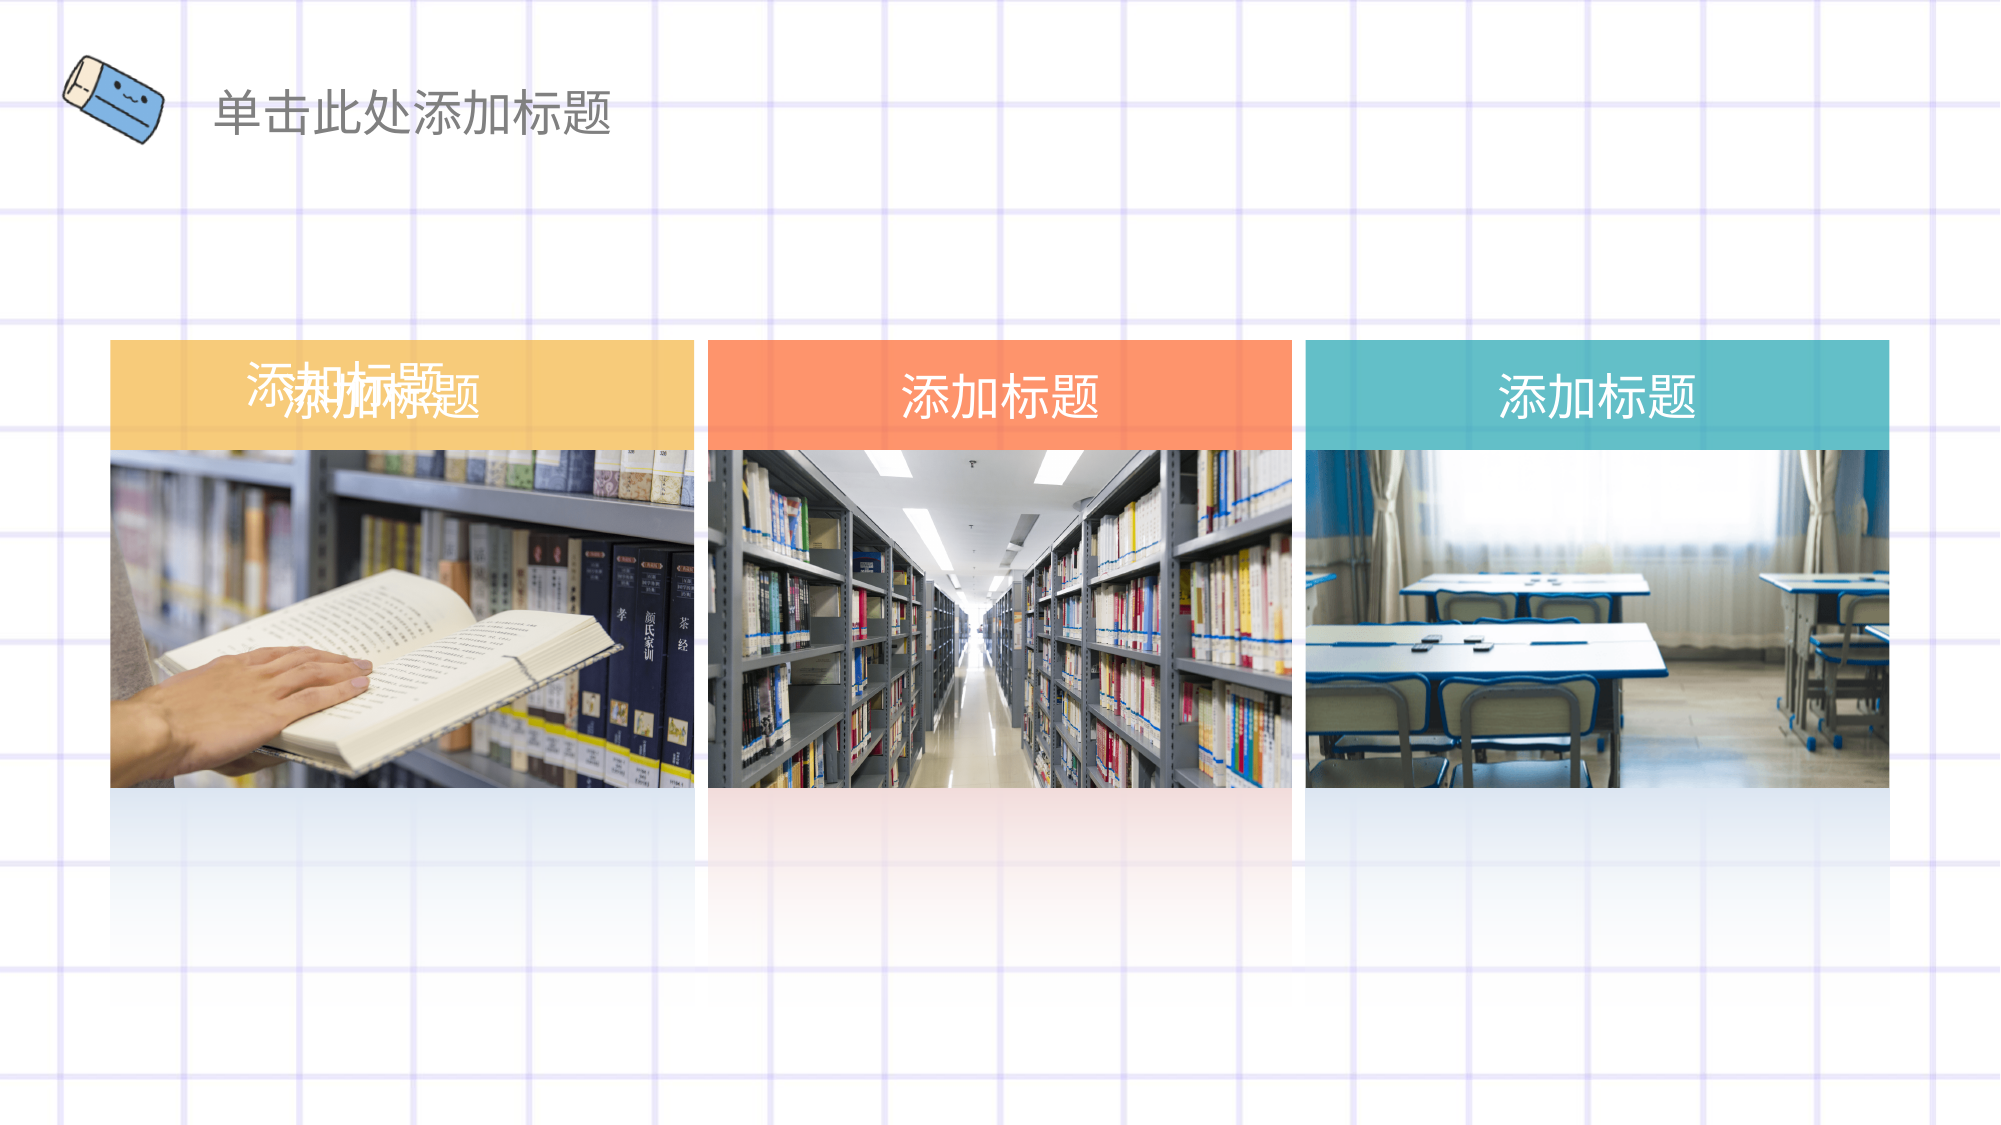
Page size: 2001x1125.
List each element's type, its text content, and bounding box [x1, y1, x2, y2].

text_box [109, 451, 695, 787]
text_box [1305, 787, 1891, 1009]
text_box 添加标题 [261, 353, 502, 438]
text_box [109, 339, 695, 451]
text_box 添加标题 [1477, 353, 1718, 438]
text_box [707, 451, 1293, 787]
text_box [1305, 339, 1891, 451]
picture [0, 0, 2001, 1125]
text_box [109, 787, 695, 1009]
text_box 单击此处添加标题 [197, 69, 640, 154]
text_box [707, 787, 1293, 1009]
text_box [1305, 451, 1891, 787]
text_box 添加标题 [879, 353, 1120, 438]
text_box 添加标题 [225, 341, 466, 426]
text_box [707, 339, 1293, 451]
